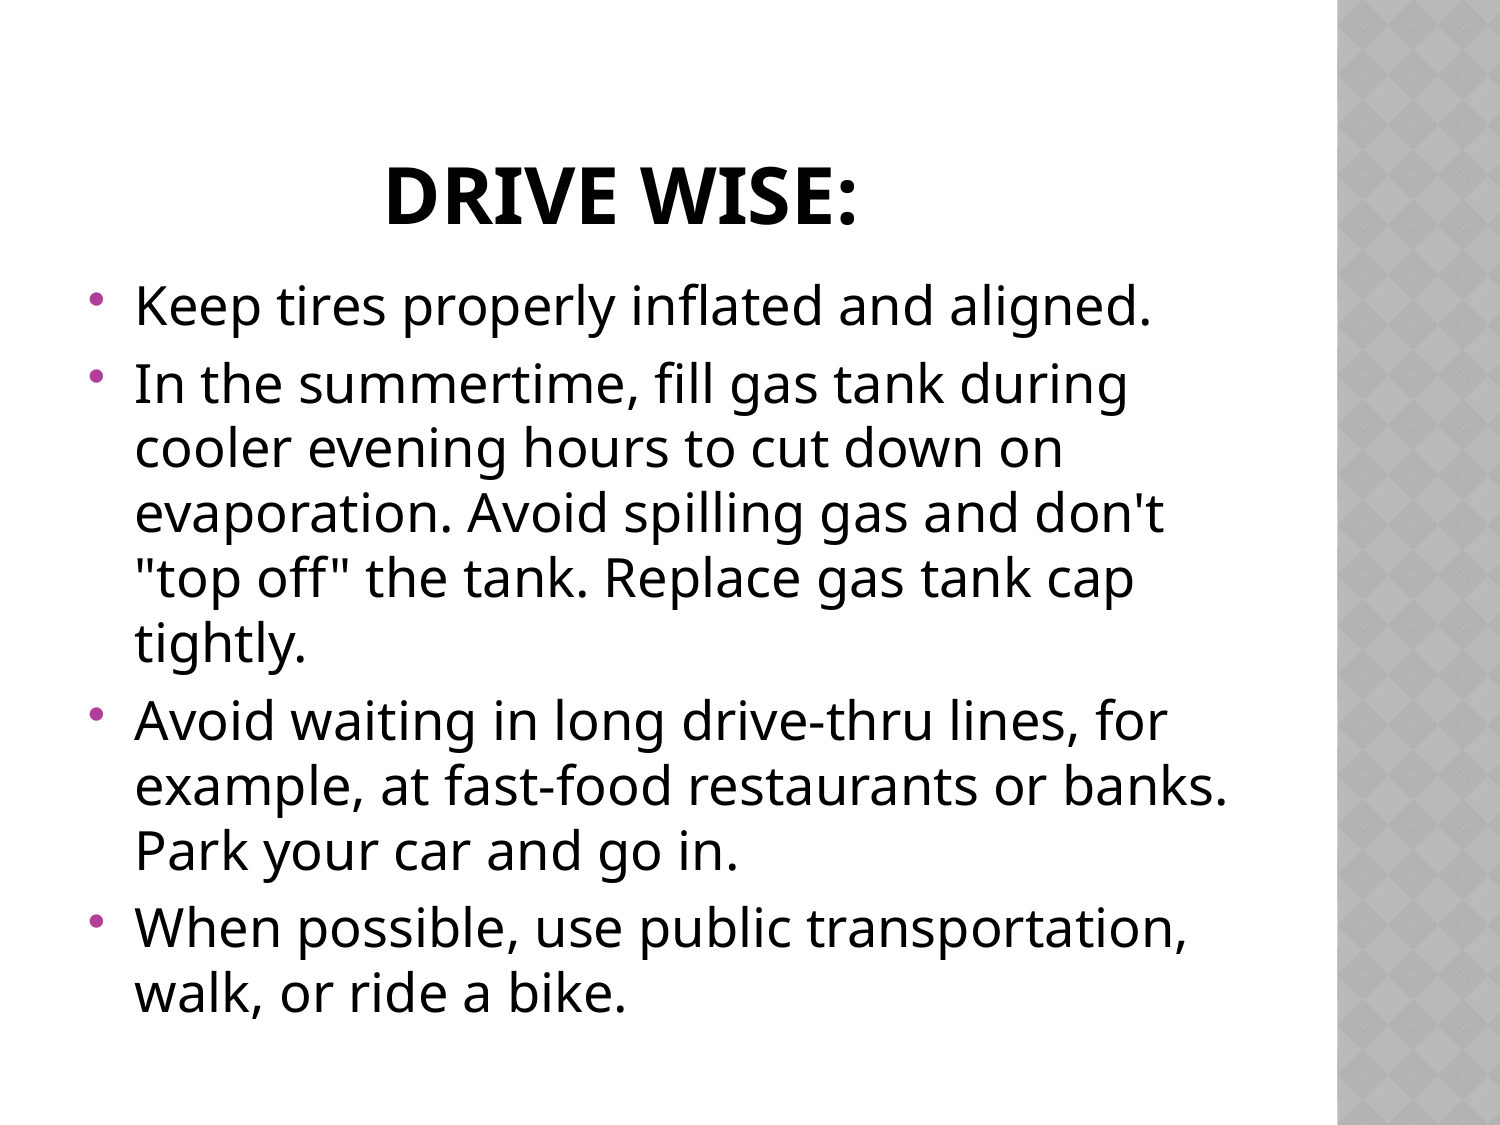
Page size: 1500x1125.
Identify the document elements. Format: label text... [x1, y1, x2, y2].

list Keep tires properly inflated and aligned. In the summertime, fill gas tank during cooler evening hours to cut down on evaporation. Avoid spilling gas and don't "top off" the tank. Replace gas tank cap tightly. Avoid waiting in long drive-thru lines, for example, at fast-food restaurants or banks. Park your car and go in. When possible, use public transportation, walk, or ride a bike. [75, 264, 1263, 1059]
title Drive Wise: [75, 52, 1263, 240]
